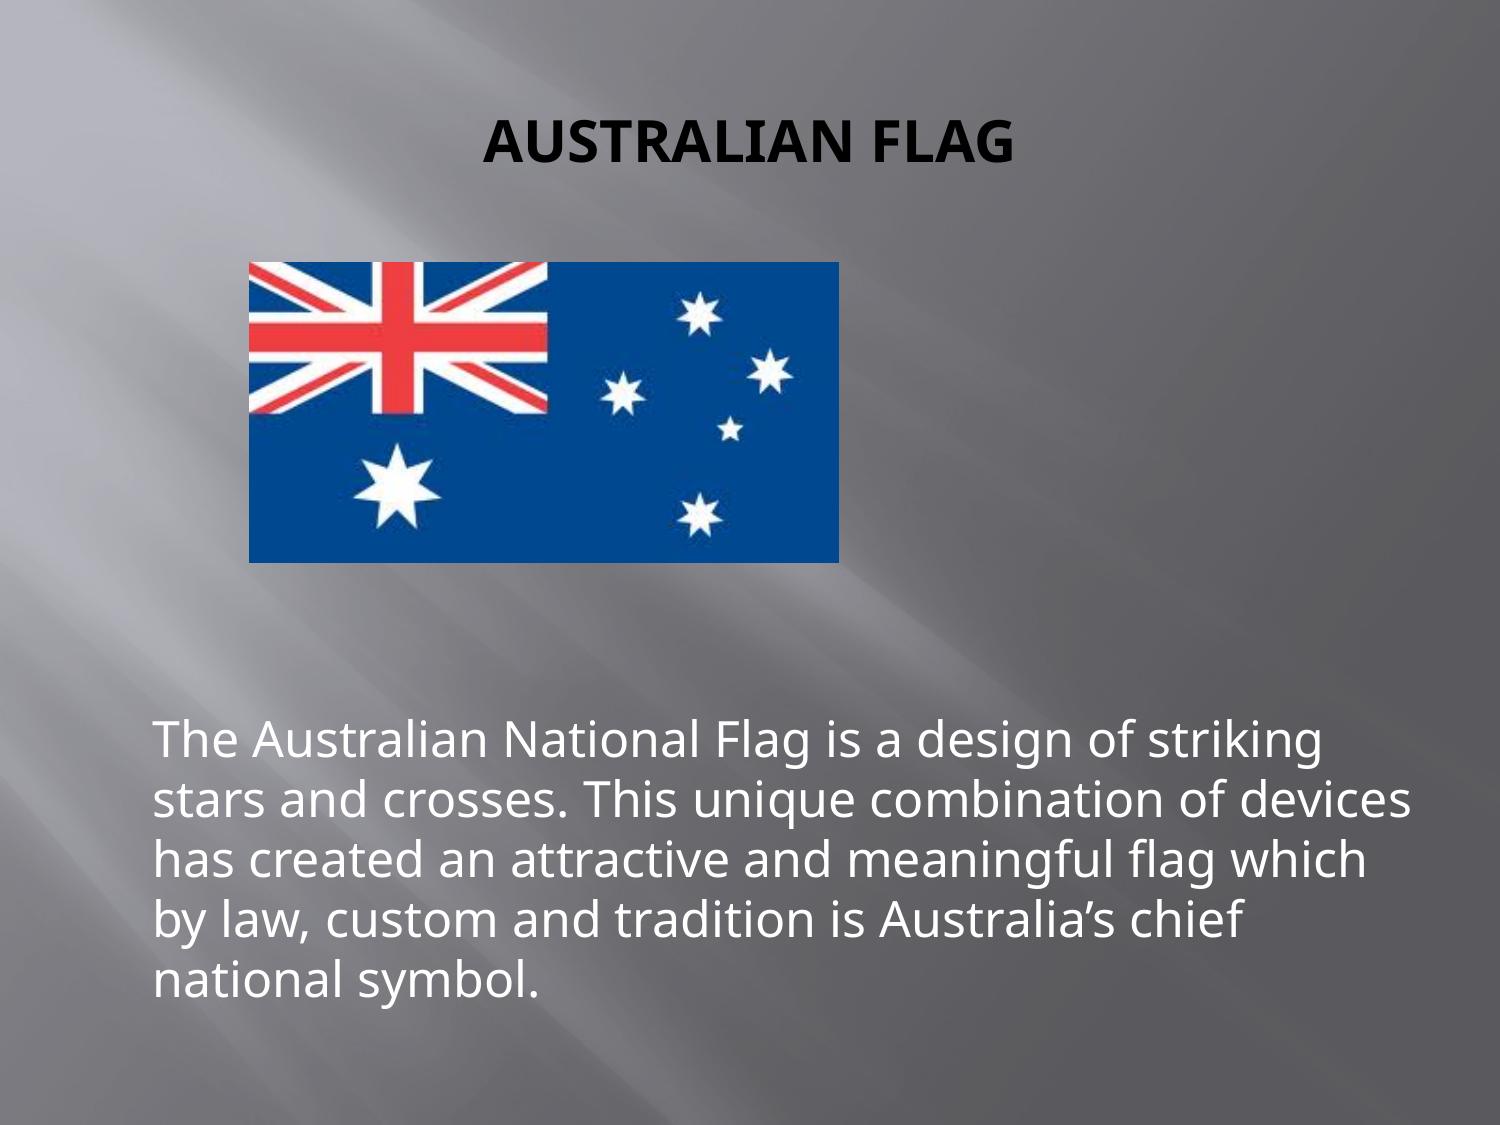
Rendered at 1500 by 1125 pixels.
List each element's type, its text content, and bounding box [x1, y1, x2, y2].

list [249, 262, 839, 563]
title AUSTRALIAN FLAG [75, 45, 1425, 233]
text_box The Australian National Flag is a design of striking stars and crosses. This unique combination of devices has created an attractive and meaningful flag which by law, custom and tradition is Australia’s chief national symbol. [137, 699, 1438, 1015]
